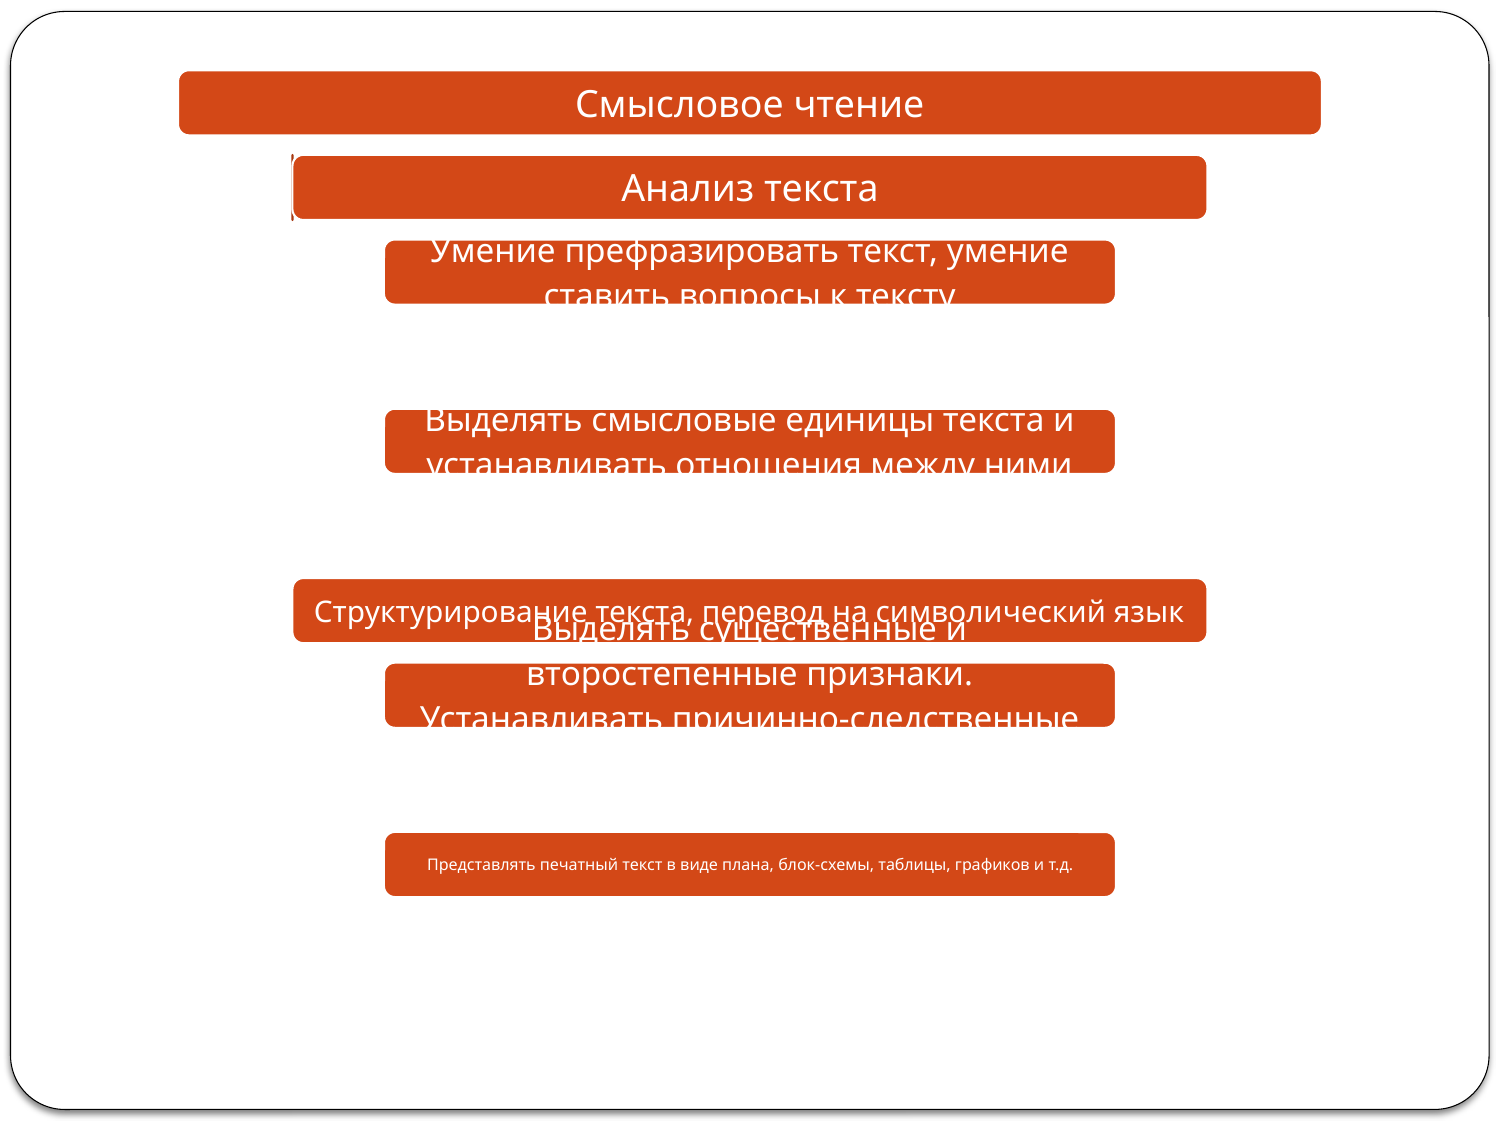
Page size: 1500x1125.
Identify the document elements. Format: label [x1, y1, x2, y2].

list [34, 70, 1466, 1067]
